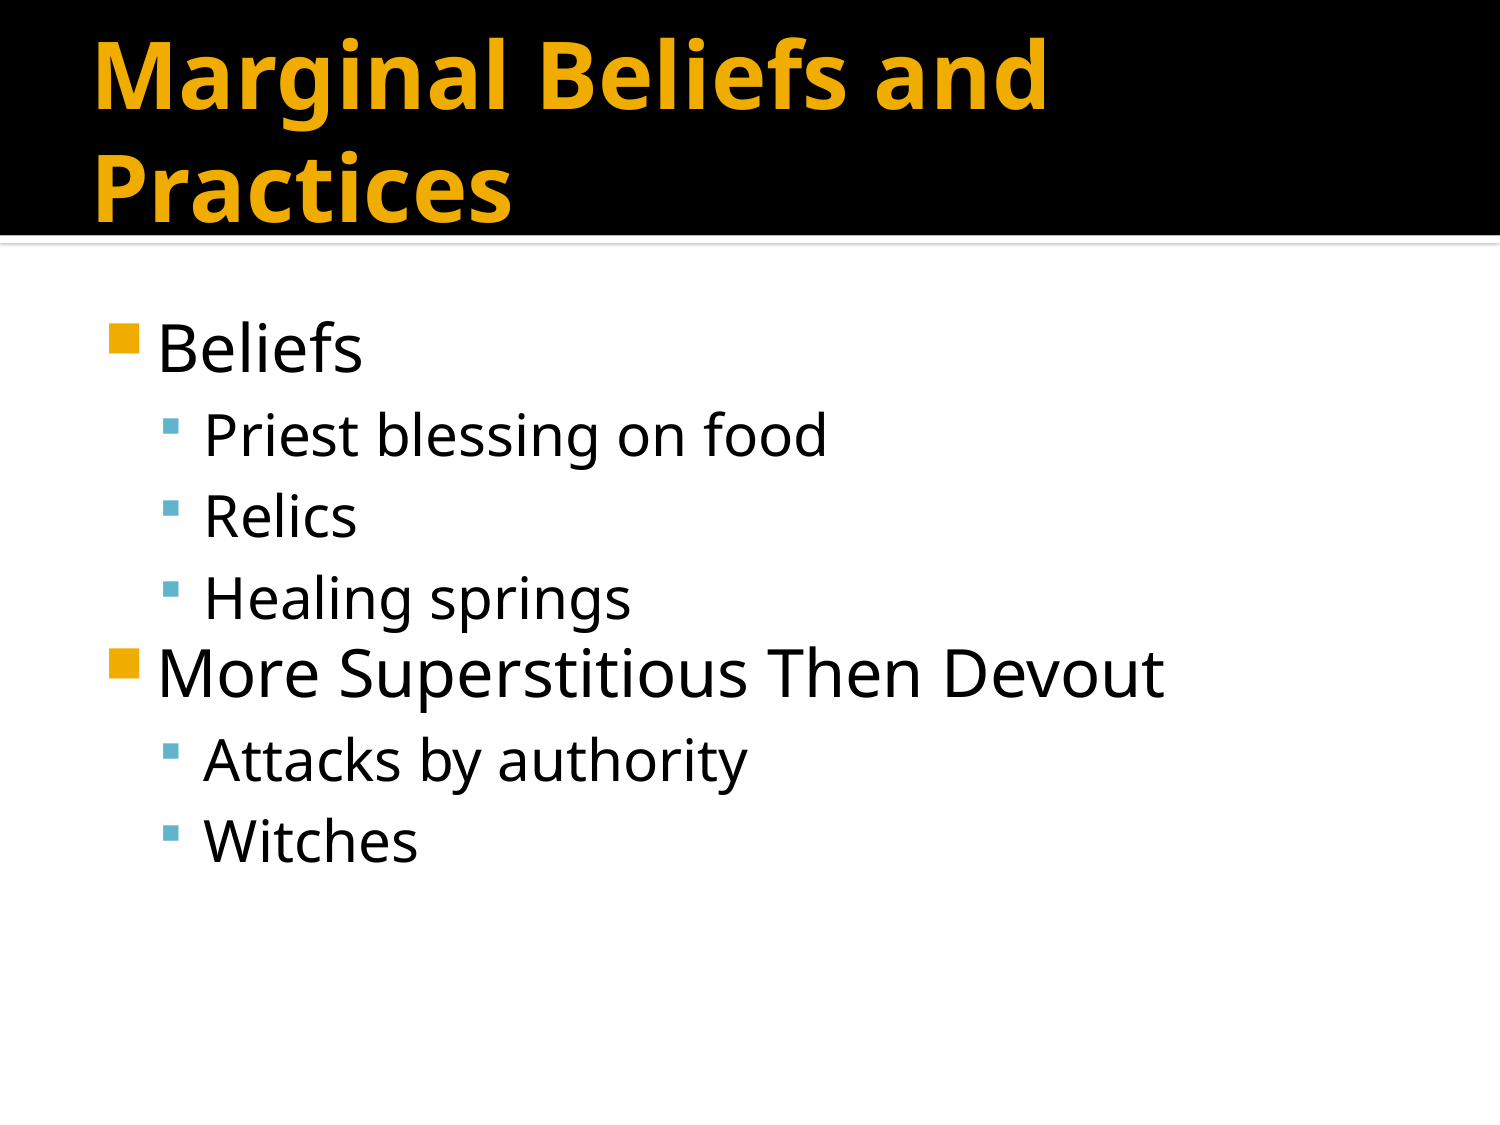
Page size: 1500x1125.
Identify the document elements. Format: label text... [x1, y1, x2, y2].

title Marginal Beliefs and Practices [75, 25, 1425, 231]
list Beliefs Priest blessing on food Relics Healing springs More Superstitious Then Devout Attacks by authority Witches [75, 291, 1425, 1050]
